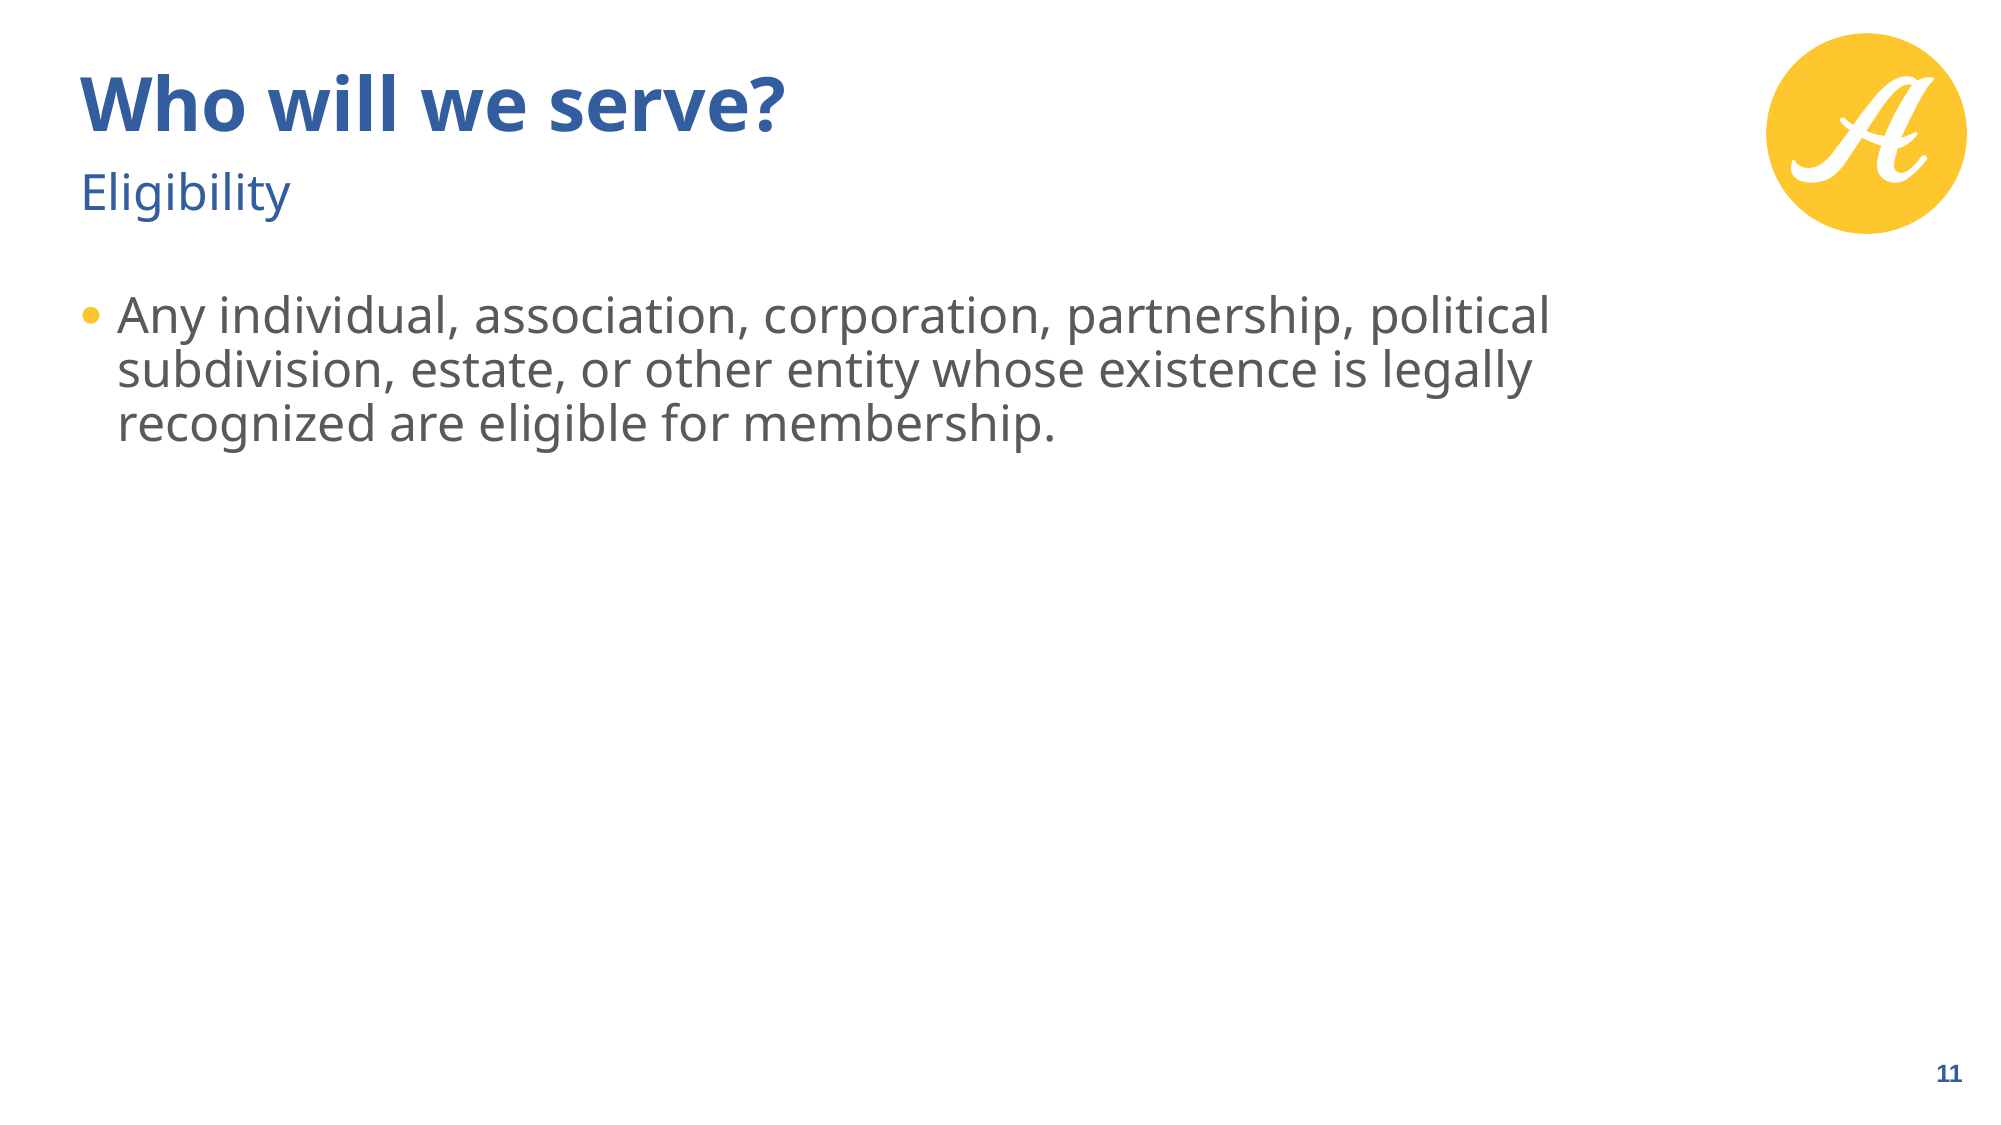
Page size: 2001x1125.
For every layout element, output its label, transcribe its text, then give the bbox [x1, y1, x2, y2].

slide_number 11 [1527, 1042, 1978, 1103]
picture [1766, 33, 1967, 234]
list Any individual, association, corporation, partnership, political subdivision, estate, or other entity whose existence is legally recognized are eligible for membership. [64, 282, 1778, 1014]
list Eligibility [64, 159, 1863, 230]
title Who will we serve? [64, 22, 1863, 156]
